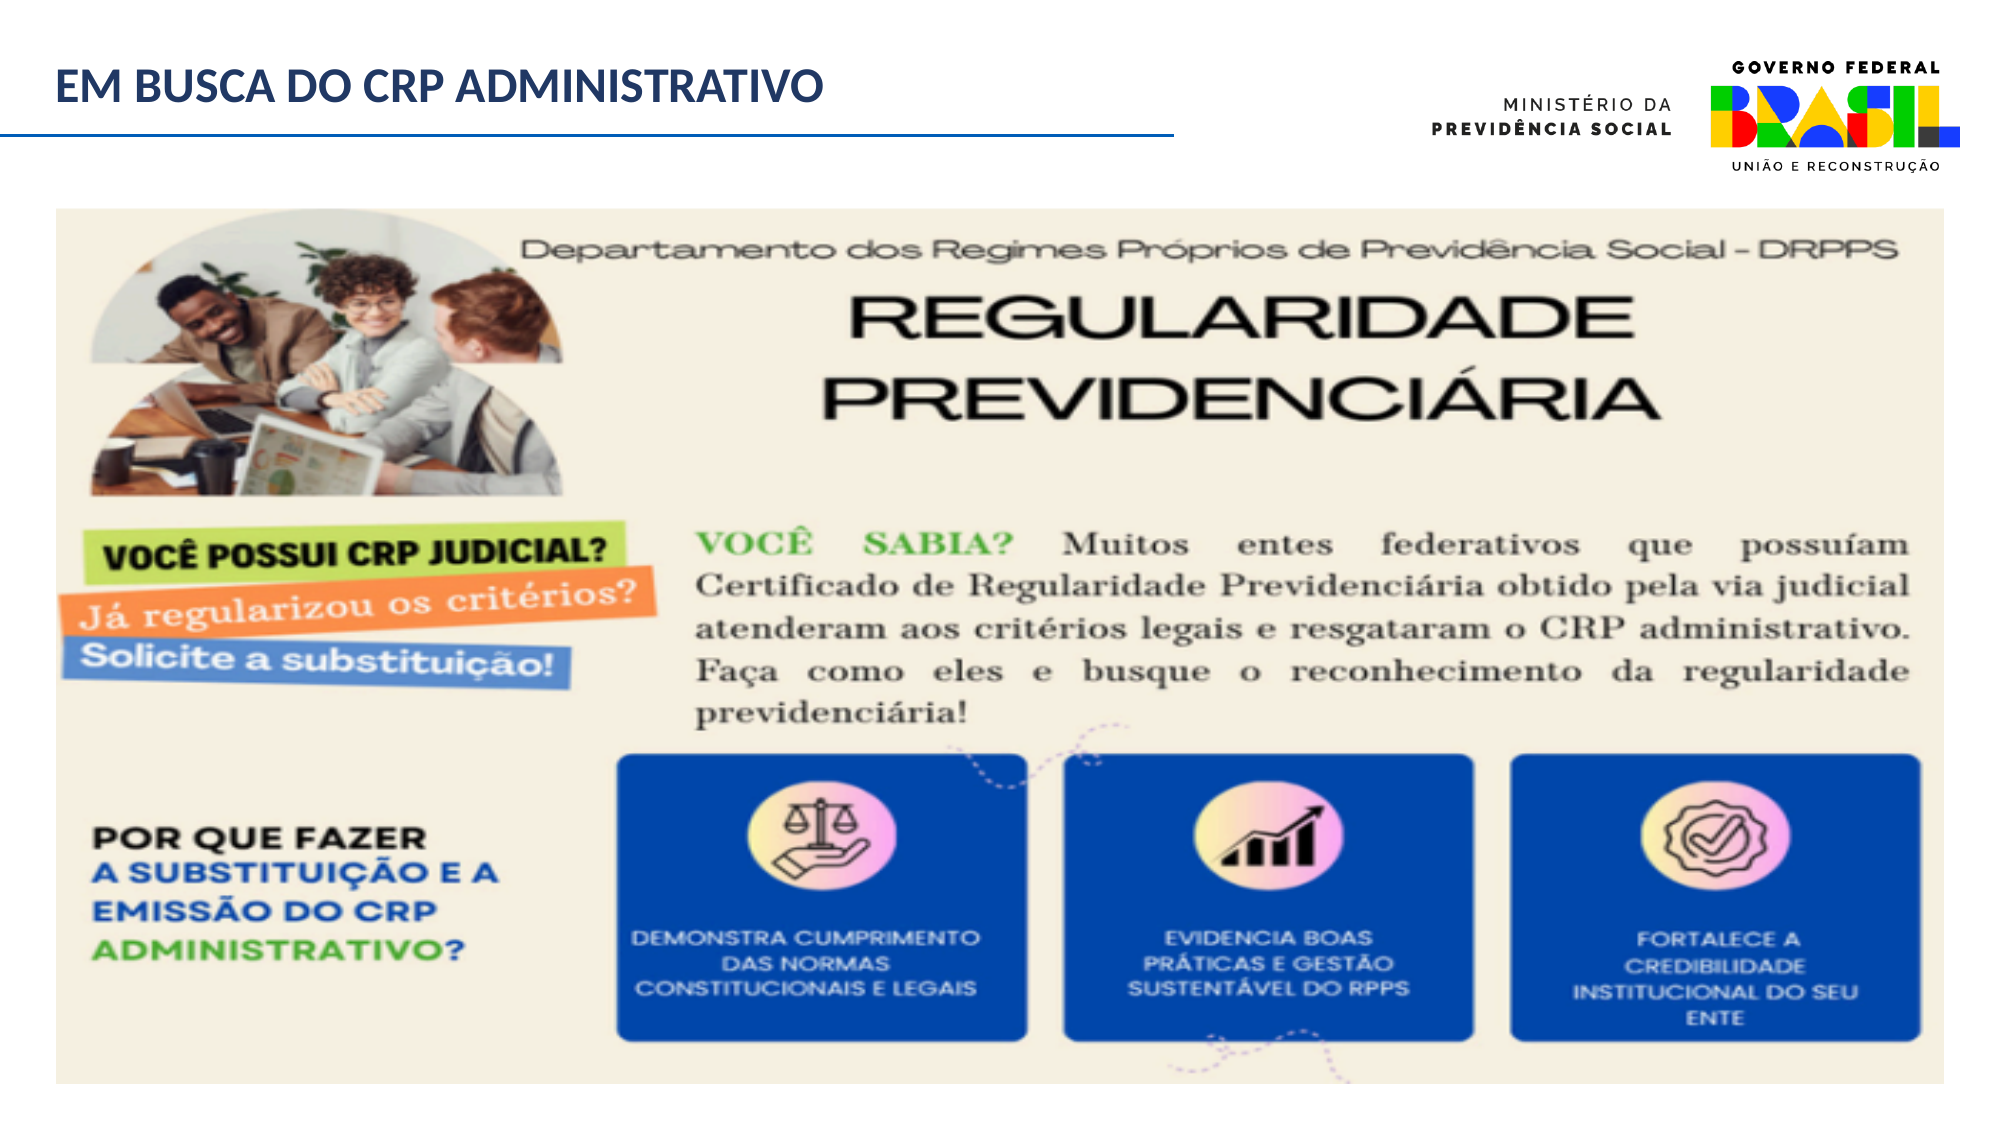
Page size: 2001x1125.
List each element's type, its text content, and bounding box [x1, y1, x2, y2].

picture [1431, 61, 1960, 173]
text_box Em busca do CRP administrativo [40, 22, 1094, 134]
picture [56, 205, 1944, 1084]
